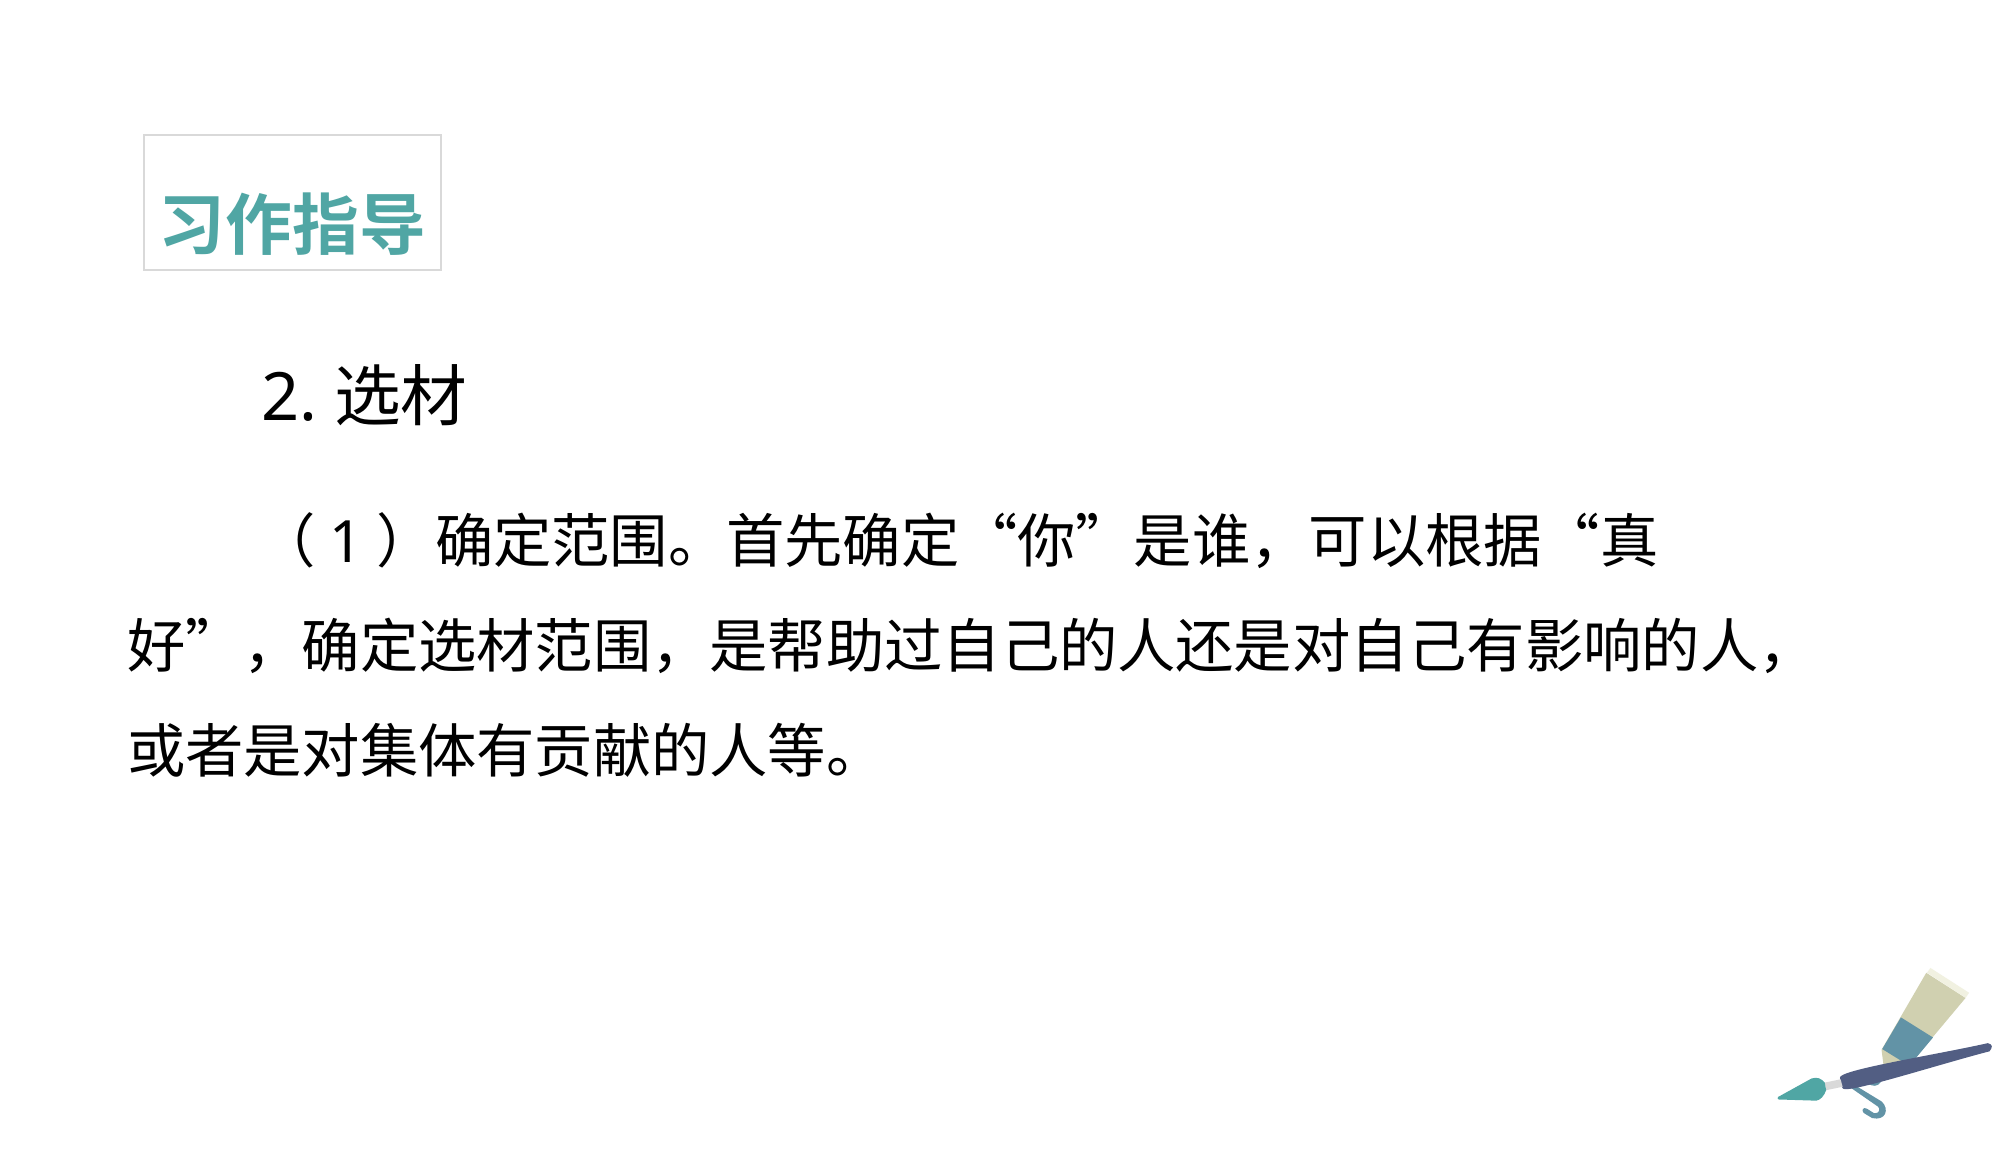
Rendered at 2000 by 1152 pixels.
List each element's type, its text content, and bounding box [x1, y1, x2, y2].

text_box 习作指导 [143, 134, 442, 271]
text_box 2.选材 [247, 306, 483, 442]
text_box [1811, 970, 1974, 1152]
text_box （1）确定范围。首先确定“你”是谁，可以根据“真好”，确定选材范围，是帮助过自己的人还是对自己有影响的人，或者是对集体有贡献的人等。 [112, 461, 1838, 792]
